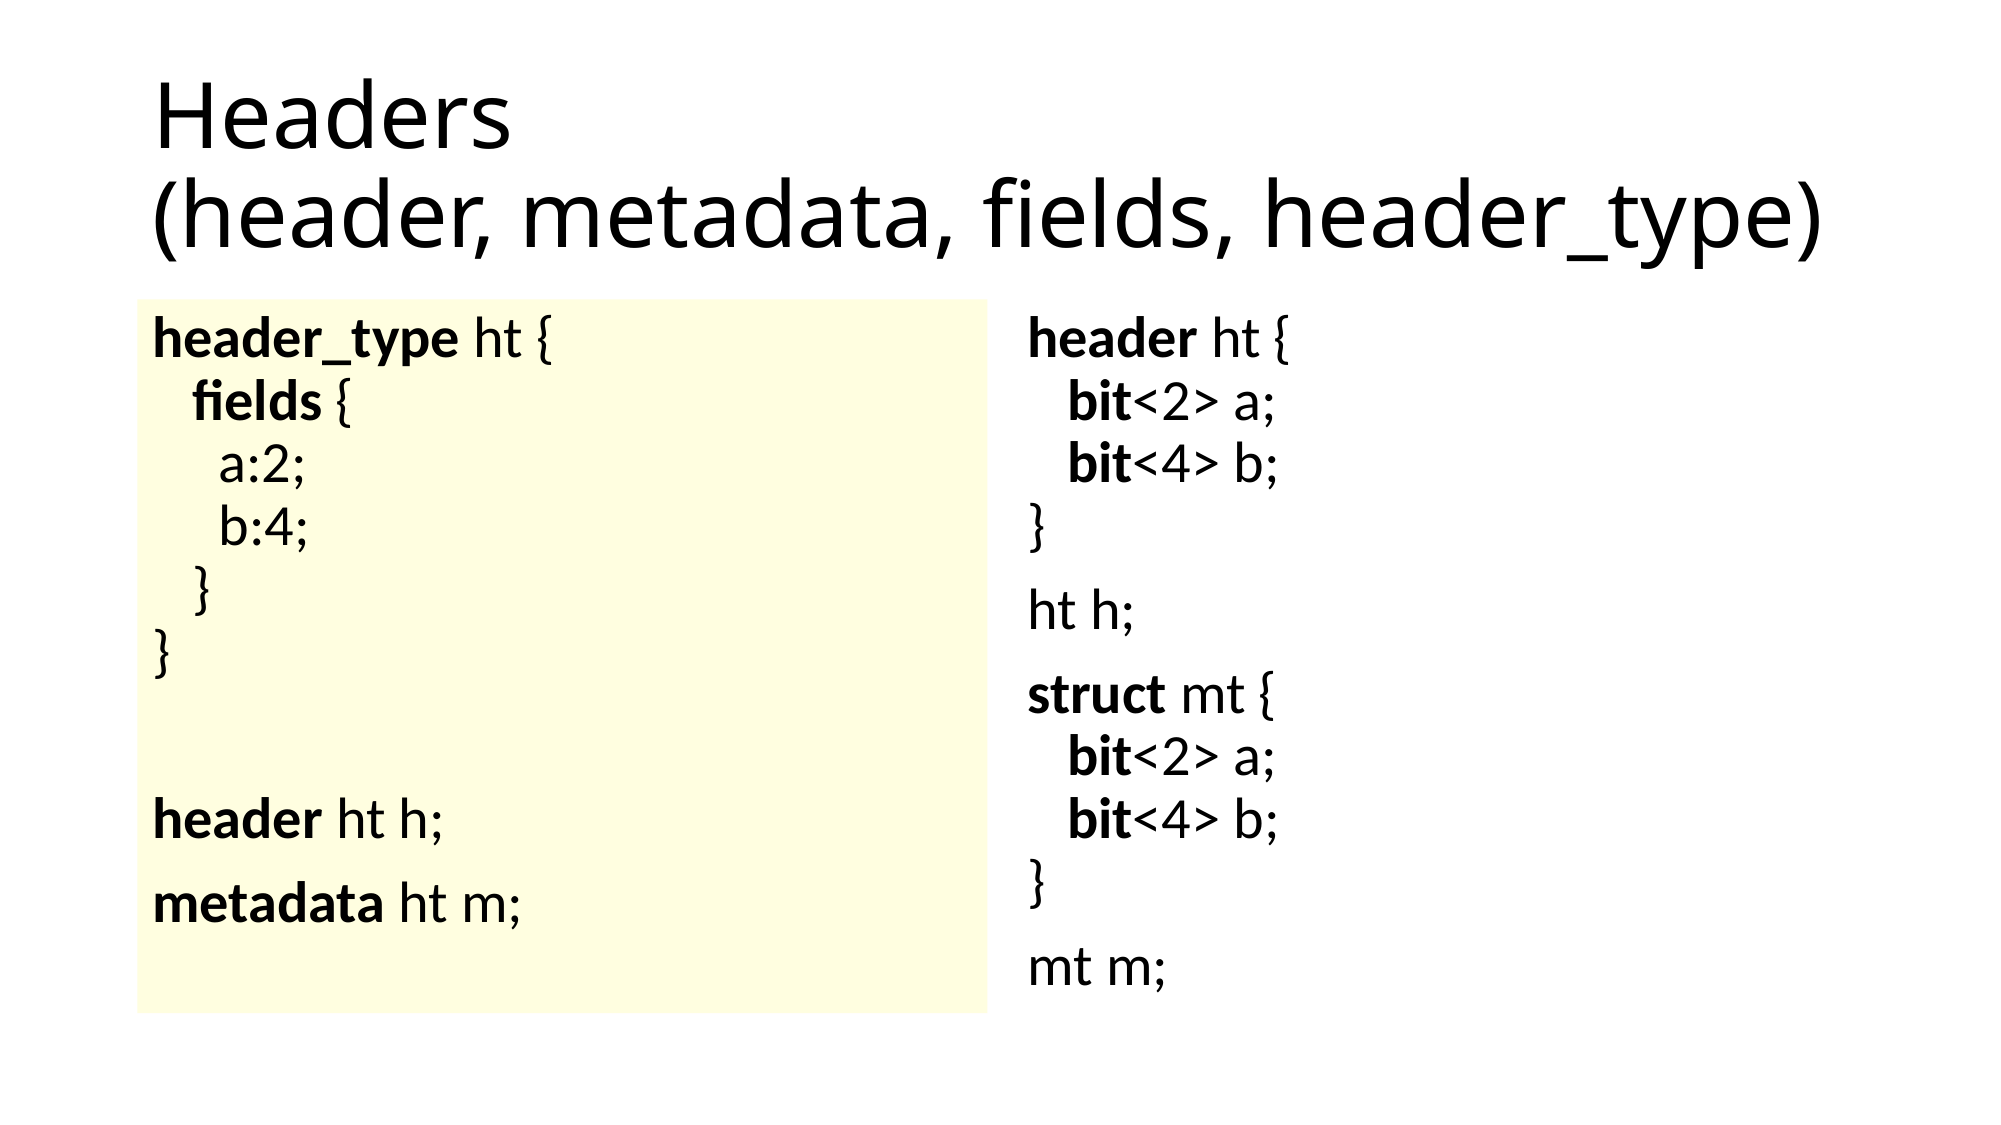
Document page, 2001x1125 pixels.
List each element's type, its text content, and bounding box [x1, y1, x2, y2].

title Headers (header, metadata, fields, header_type) [137, 59, 1863, 278]
list header_type ht { fields { a:2; b:4; } } header ht h; metadata ht m; [137, 299, 988, 1014]
list header ht { bit<2> a; bit<4> b; } ht h; struct mt { bit<2> a; bit<4> b; } mt m; [1012, 299, 1863, 1014]
